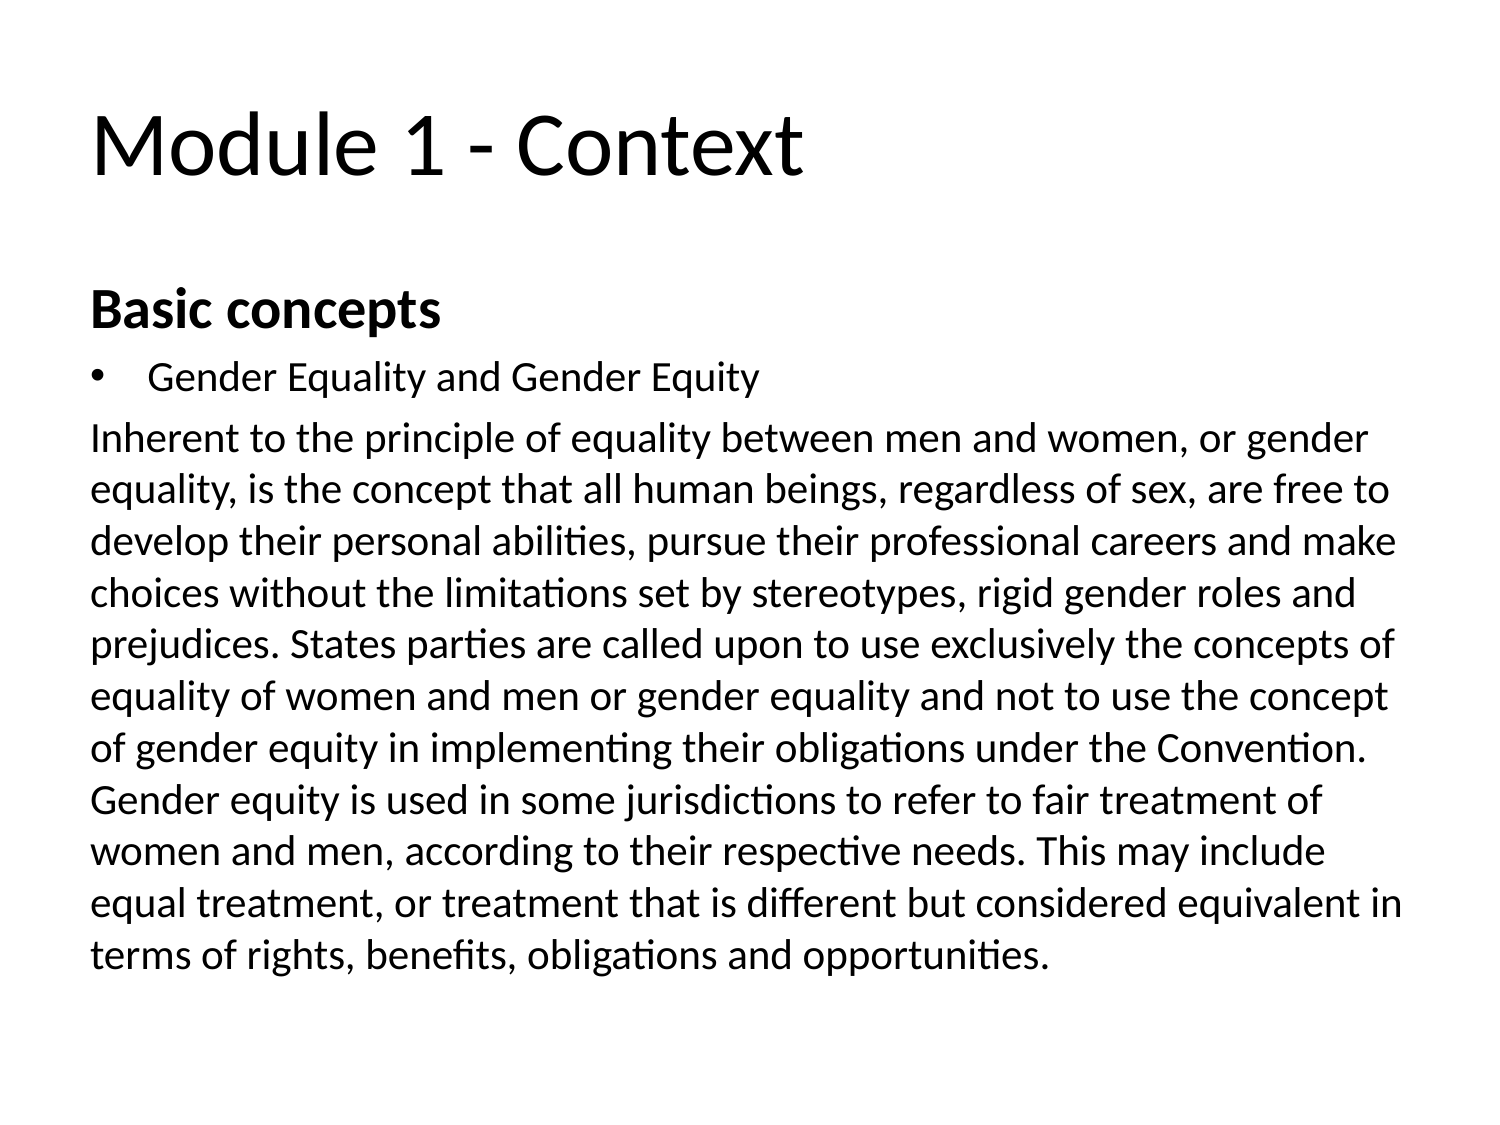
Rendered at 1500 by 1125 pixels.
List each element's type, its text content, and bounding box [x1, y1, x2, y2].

list Basic concepts Gender Equality and Gender Equity Inherent to the principle of equality between men and women, or gender equality, is the concept that all human beings, regardless of sex, are free to develop their personal abilities, pursue their professional careers and make choices without the limitations set by stereotypes, rigid gender roles and prejudices. States parties are called upon to use exclusively the concepts of equality of women and men or gender equality and not to use the concept of gender equity in implementing their obligations under the Convention. Gender equity is used in some jurisdictions to refer to fair treatment of women and men, according to their respective needs. This may include equal treatment, or treatment that is different but considered equivalent in terms of rights, benefits, obligations and opportunities. [75, 262, 1425, 1005]
title Module 1 - Context [75, 45, 1425, 233]
